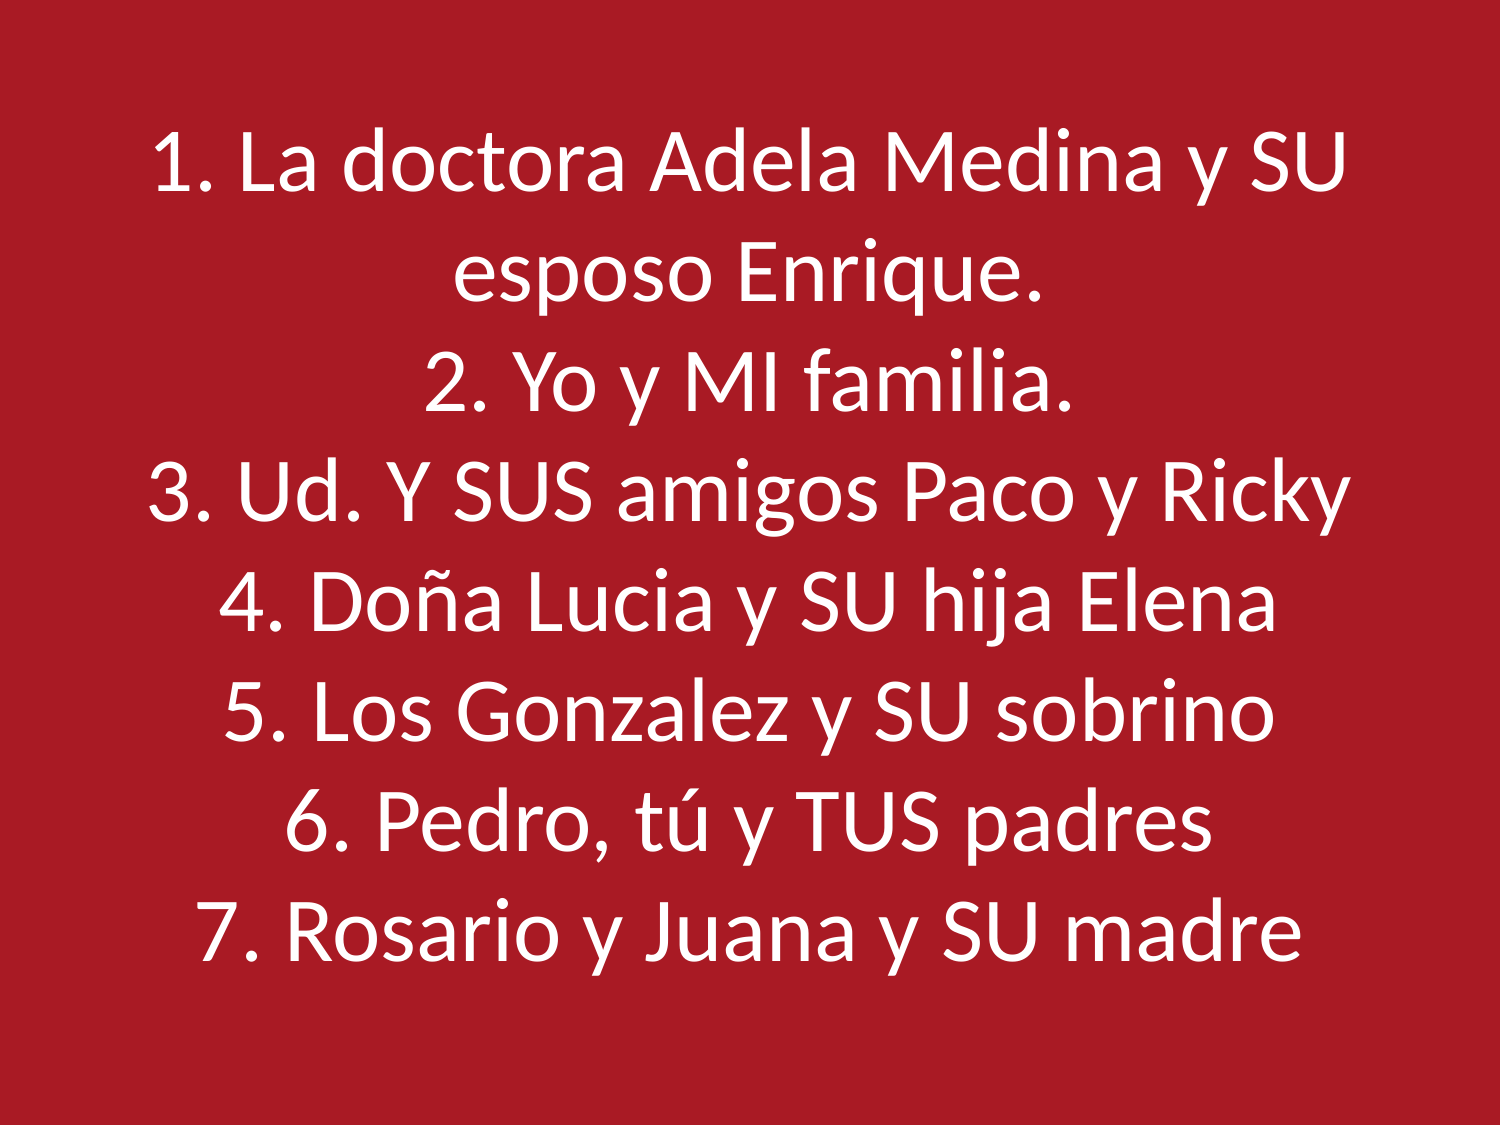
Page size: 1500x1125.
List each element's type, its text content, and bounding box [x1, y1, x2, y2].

title 1. La doctora Adela Medina y SU esposo Enrique. 2. Yo y MI familia. 3. Ud. Y SUS amigos Paco y Ricky 4. Doña Lucia y SU hija Elena 5. Los Gonzalez y SU sobrino 6. Pedro, tú y TUS padres 7. Rosario y Juana y SU madre [75, 45, 1425, 1036]
